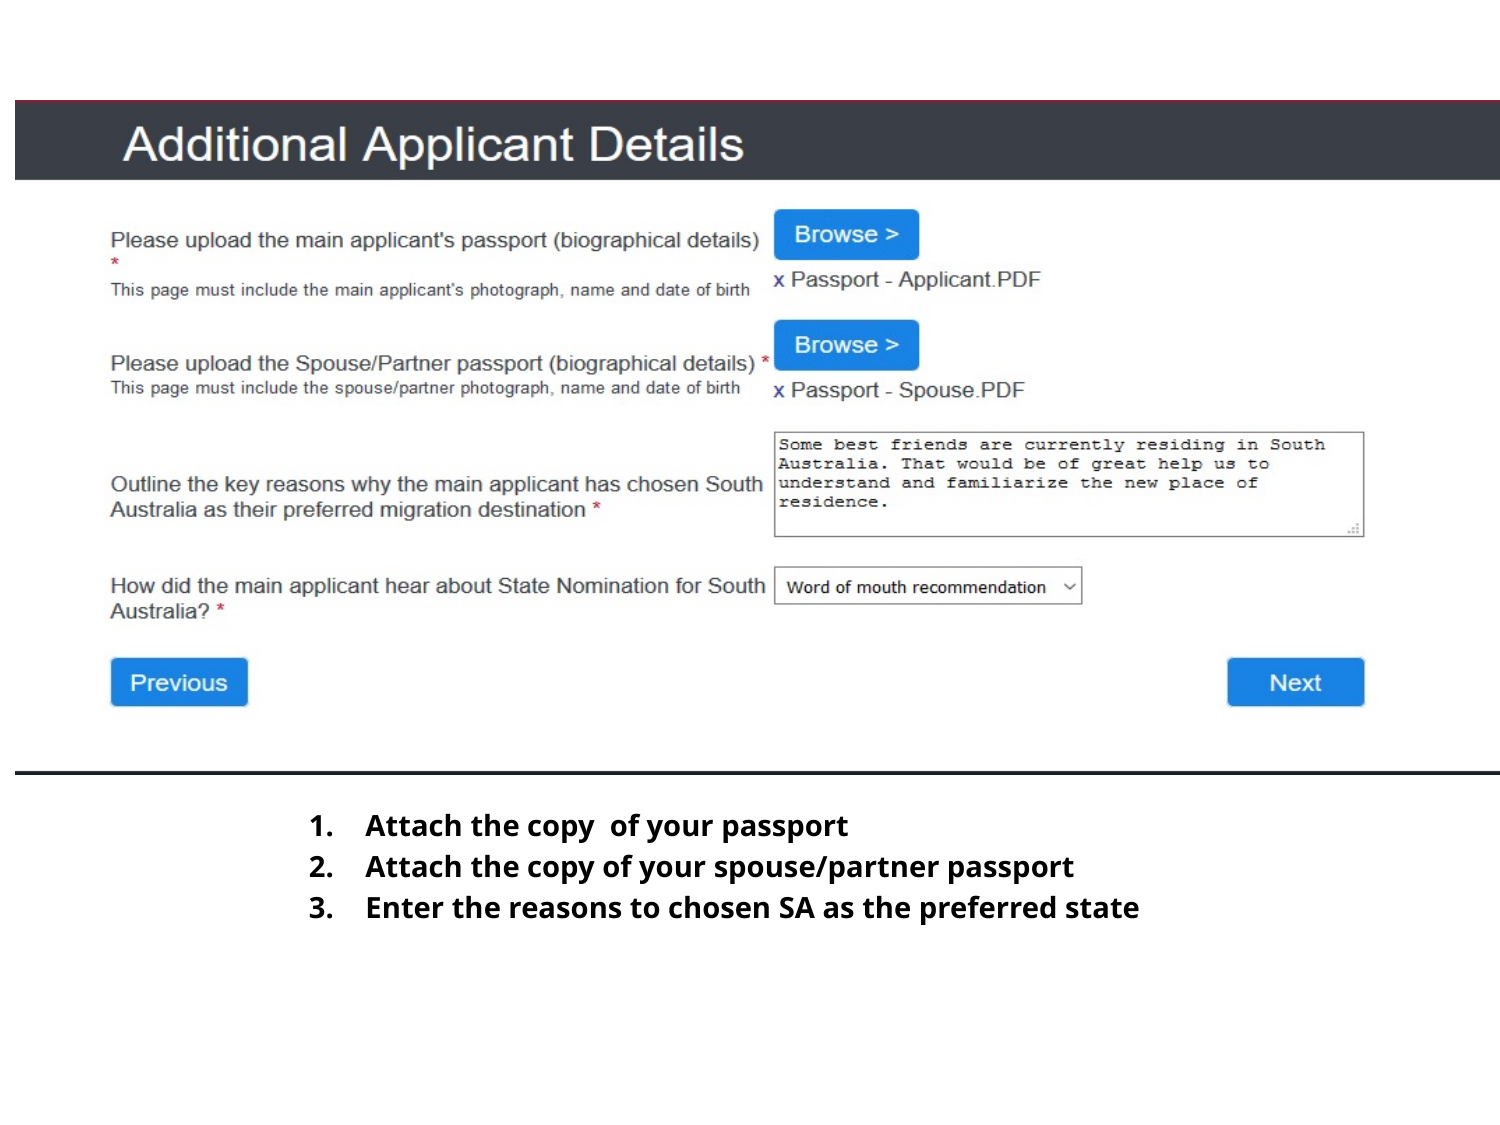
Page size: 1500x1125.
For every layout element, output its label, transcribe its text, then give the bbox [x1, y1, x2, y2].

list Attach the copy of your passport Attach the copy of your spouse/partner passport Enter the reasons to chosen SA as the preferred state [294, 800, 1194, 1063]
picture [15, 100, 1500, 776]
